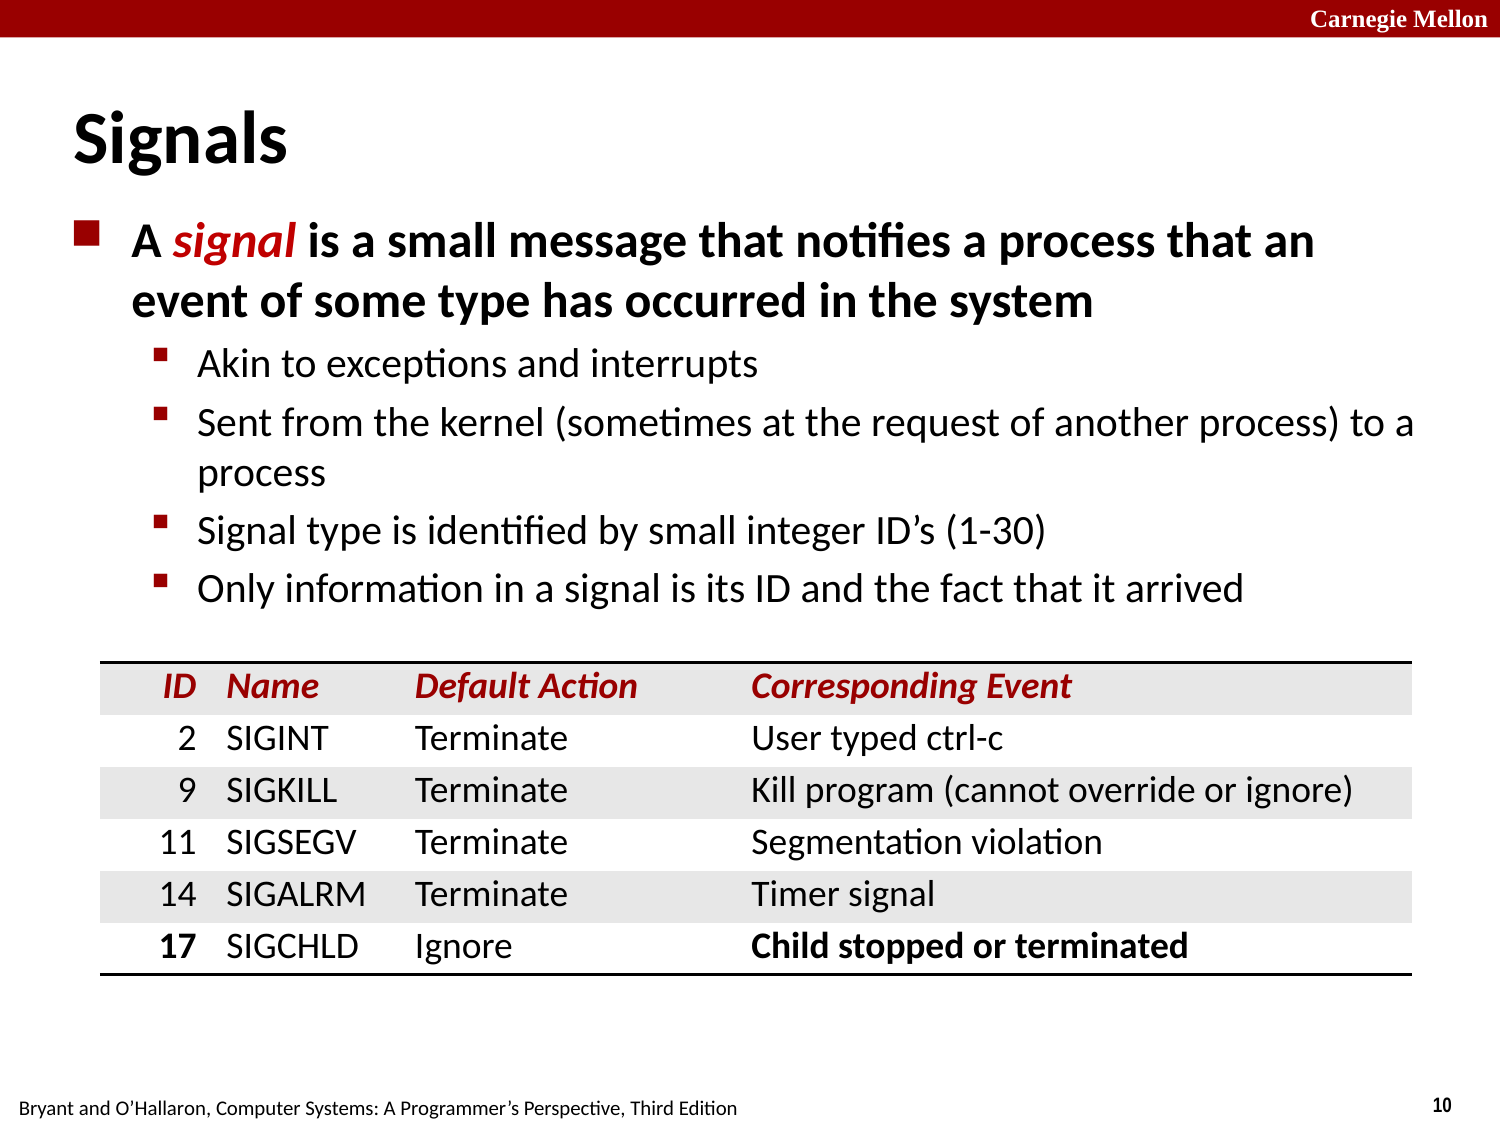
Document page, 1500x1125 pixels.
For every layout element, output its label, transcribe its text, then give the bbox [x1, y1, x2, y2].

table_cell SIGALRM [211, 871, 400, 923]
table_cell User typed ctrl-c [737, 715, 1412, 767]
table_cell 11 [100, 819, 211, 871]
table_cell SIGCHLD [211, 923, 400, 973]
table_cell Terminate [400, 871, 737, 923]
table_cell 14 [100, 871, 211, 923]
table_cell Terminate [400, 767, 737, 819]
table_cell Terminate [400, 819, 737, 871]
table_cell SIGKILL [211, 767, 400, 819]
table_cell Timer signal [737, 871, 1412, 923]
list A signal is a small message that notifies a process that an event of some type has occurred in the system Akin to exceptions and interrupts Sent from the kernel (sometimes at the request of another process) to a process Signal type is identified by small integer ID’s (1-30) Only information in a signal is its ID and the fact that it arrived [59, 199, 1438, 651]
table_cell Kill program (cannot override or ignore) [737, 767, 1412, 819]
table_cell Child stopped or terminated [737, 923, 1412, 973]
table_cell SIGINT [211, 715, 400, 767]
table_cell 2 [100, 715, 211, 767]
table_cell 17 [100, 923, 211, 973]
table_header ID [100, 664, 211, 715]
table_cell 9 [100, 767, 211, 819]
table_cell Ignore [400, 923, 737, 973]
table_header Name [211, 664, 400, 715]
table_header Default Action [400, 664, 737, 715]
table_cell Terminate [400, 715, 737, 767]
table_cell SIGSEGV [211, 819, 400, 871]
table_cell Segmentation violation [737, 819, 1412, 871]
table_header Corresponding Event [737, 664, 1412, 715]
title Signals [58, 71, 1305, 197]
